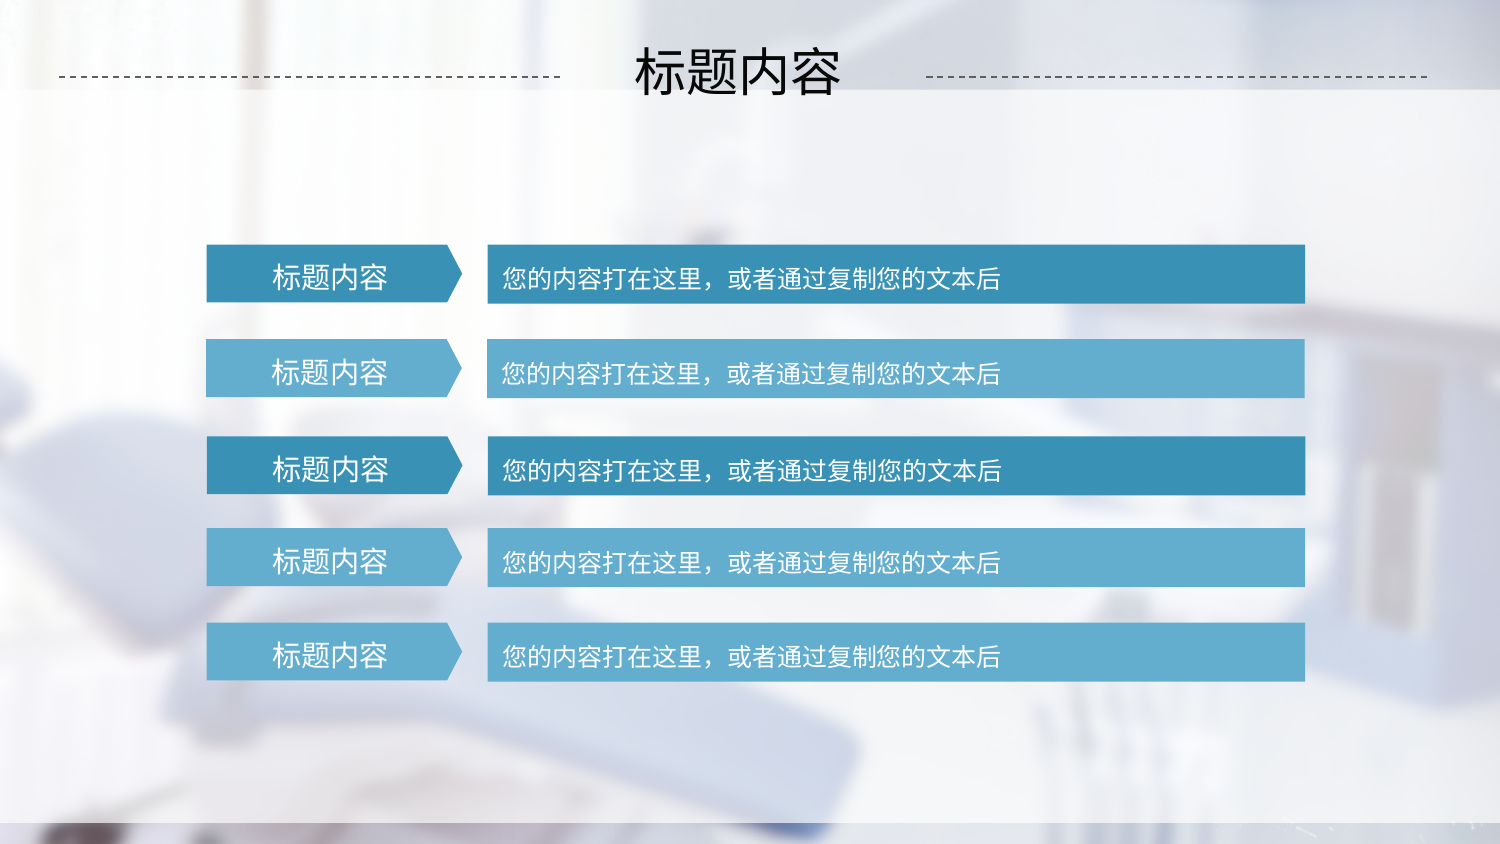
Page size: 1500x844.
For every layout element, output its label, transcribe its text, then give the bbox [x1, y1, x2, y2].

text_box 标题内容 [206, 339, 462, 398]
text_box 您的内容打在这里，或者通过复制您的文本后 [487, 339, 1305, 399]
text_box 标题内容 [206, 436, 463, 495]
text_box 标题内容 [608, 32, 868, 110]
text_box 您的内容打在这里，或者通过复制您的文本后 [487, 622, 1306, 682]
picture [0, 0, 1500, 89]
text_box 标题内容 [206, 528, 463, 587]
text_box 您的内容打在这里，或者通过复制您的文本后 [487, 244, 1306, 304]
text_box 标题内容 [206, 244, 463, 303]
picture [0, 823, 1500, 844]
text_box 标题内容 [206, 622, 463, 681]
text_box 您的内容打在这里，或者通过复制您的文本后 [487, 436, 1306, 496]
text_box 您的内容打在这里，或者通过复制您的文本后 [487, 528, 1306, 588]
